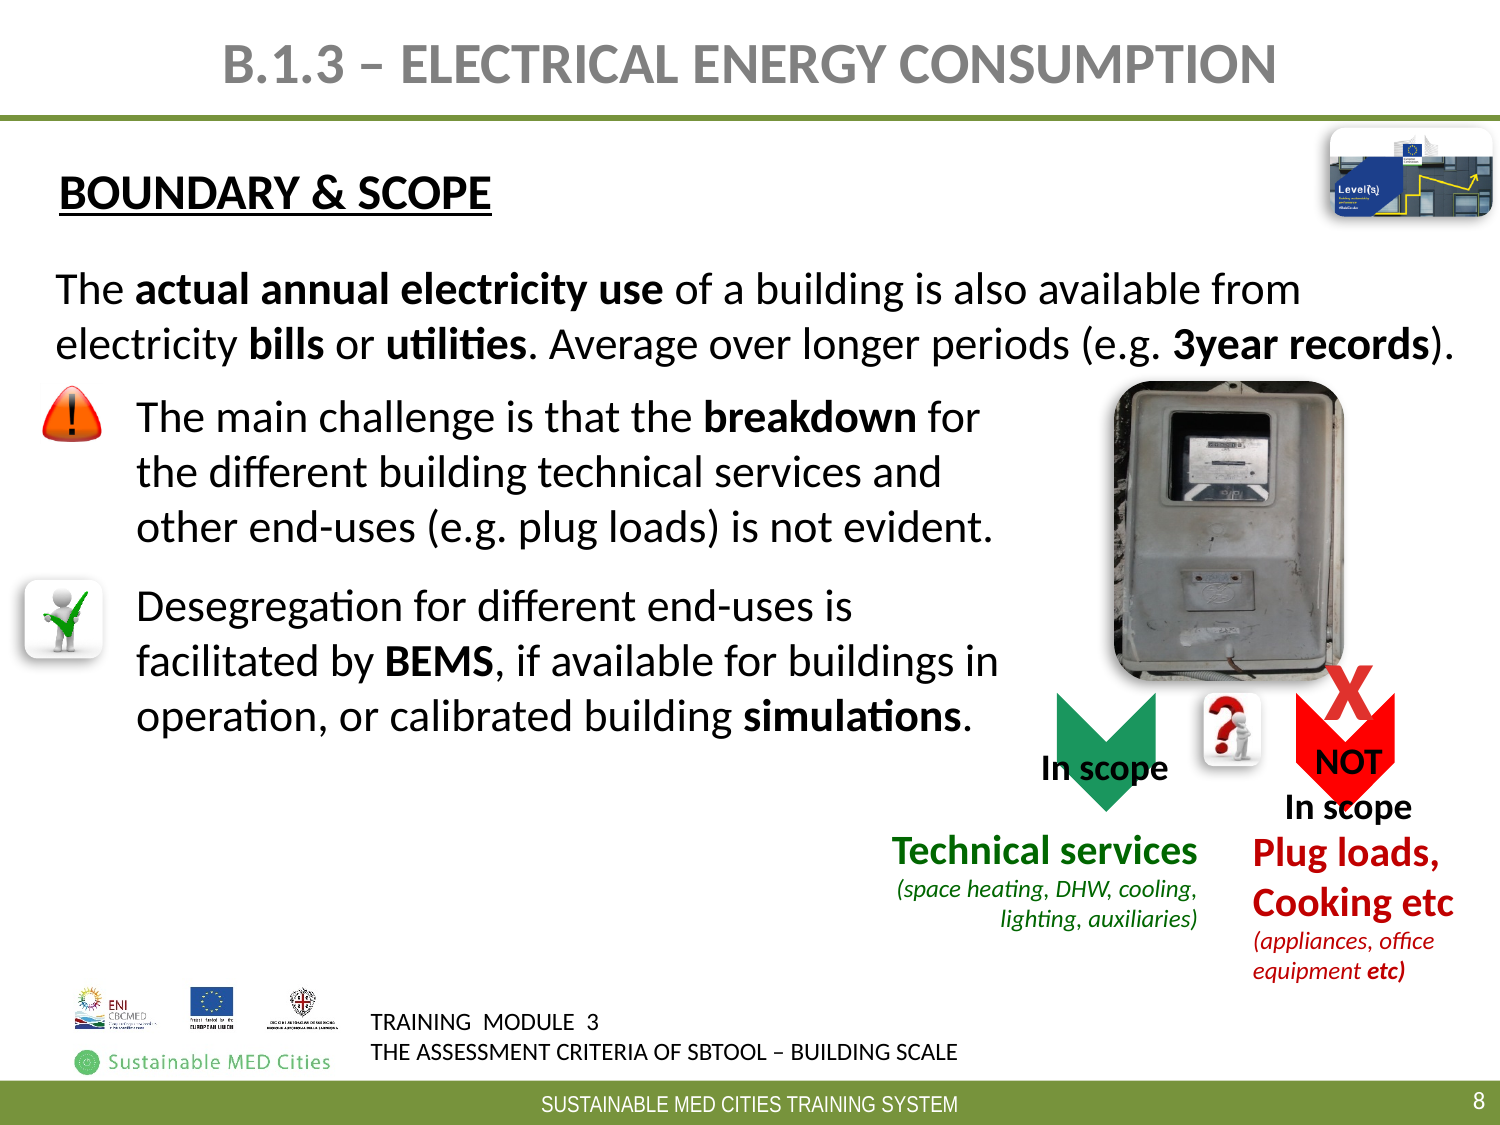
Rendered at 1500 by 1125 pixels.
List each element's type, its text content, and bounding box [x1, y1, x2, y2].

picture [62, 978, 356, 1080]
text_box The actual annual electricity use of a building is also available from electricity bills or utilities. Average over longer periods (e.g. 3year records). [40, 251, 1477, 360]
picture [24, 579, 103, 659]
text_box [875, 692, 1214, 942]
title B.1.3 – ELECTRICAL ENERGY CONSUMPTION [0, 0, 1500, 121]
list BOUNDARY & SCOPE [43, 152, 1428, 232]
text_box The main challenge is that the breakdown for the different building technical services and other end-uses (e.g. plug loads) is not evident. Desegregation for different end-uses is facilitated by BEMS, if available for buildings in operation, or calibrated building simulations. [121, 378, 1017, 749]
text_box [1237, 600, 1486, 994]
slide_number 8 [1150, 1077, 1500, 1123]
picture [40, 383, 103, 444]
picture [1113, 380, 1345, 682]
picture [1329, 127, 1493, 217]
picture [1214, 692, 1237, 767]
